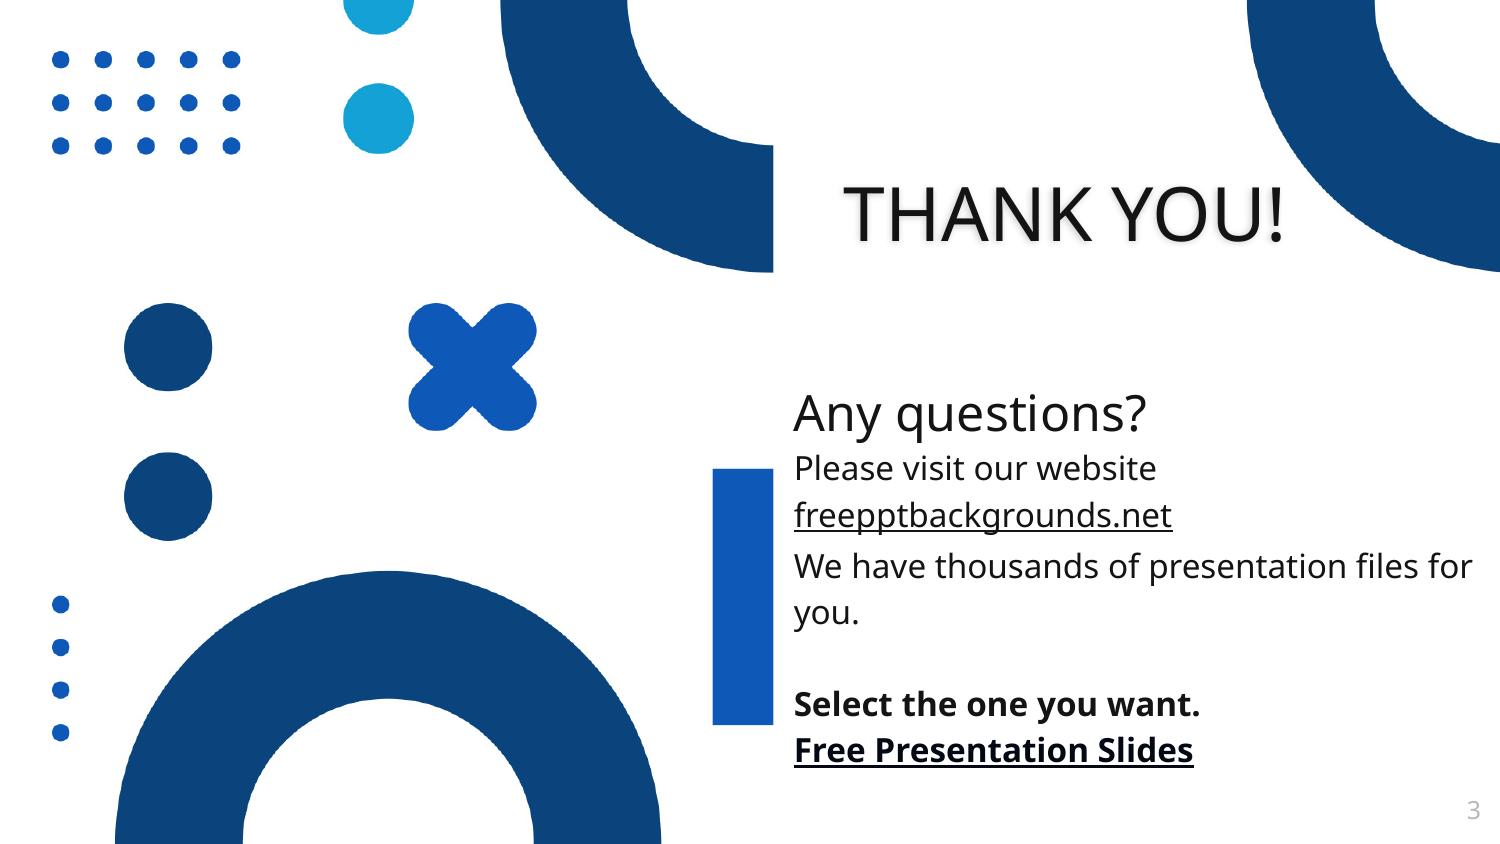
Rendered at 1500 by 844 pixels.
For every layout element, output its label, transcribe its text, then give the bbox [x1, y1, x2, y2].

title THANK YOU! [795, 115, 1335, 308]
subtitle Any questions? Please visit our website freepptbackgrounds.net We have thousands of presentation files for you. Select the one you want. Free Presentation Slides [793, 372, 1482, 749]
picture [0, 0, 1500, 844]
slide_number 3 [1391, 779, 1482, 844]
